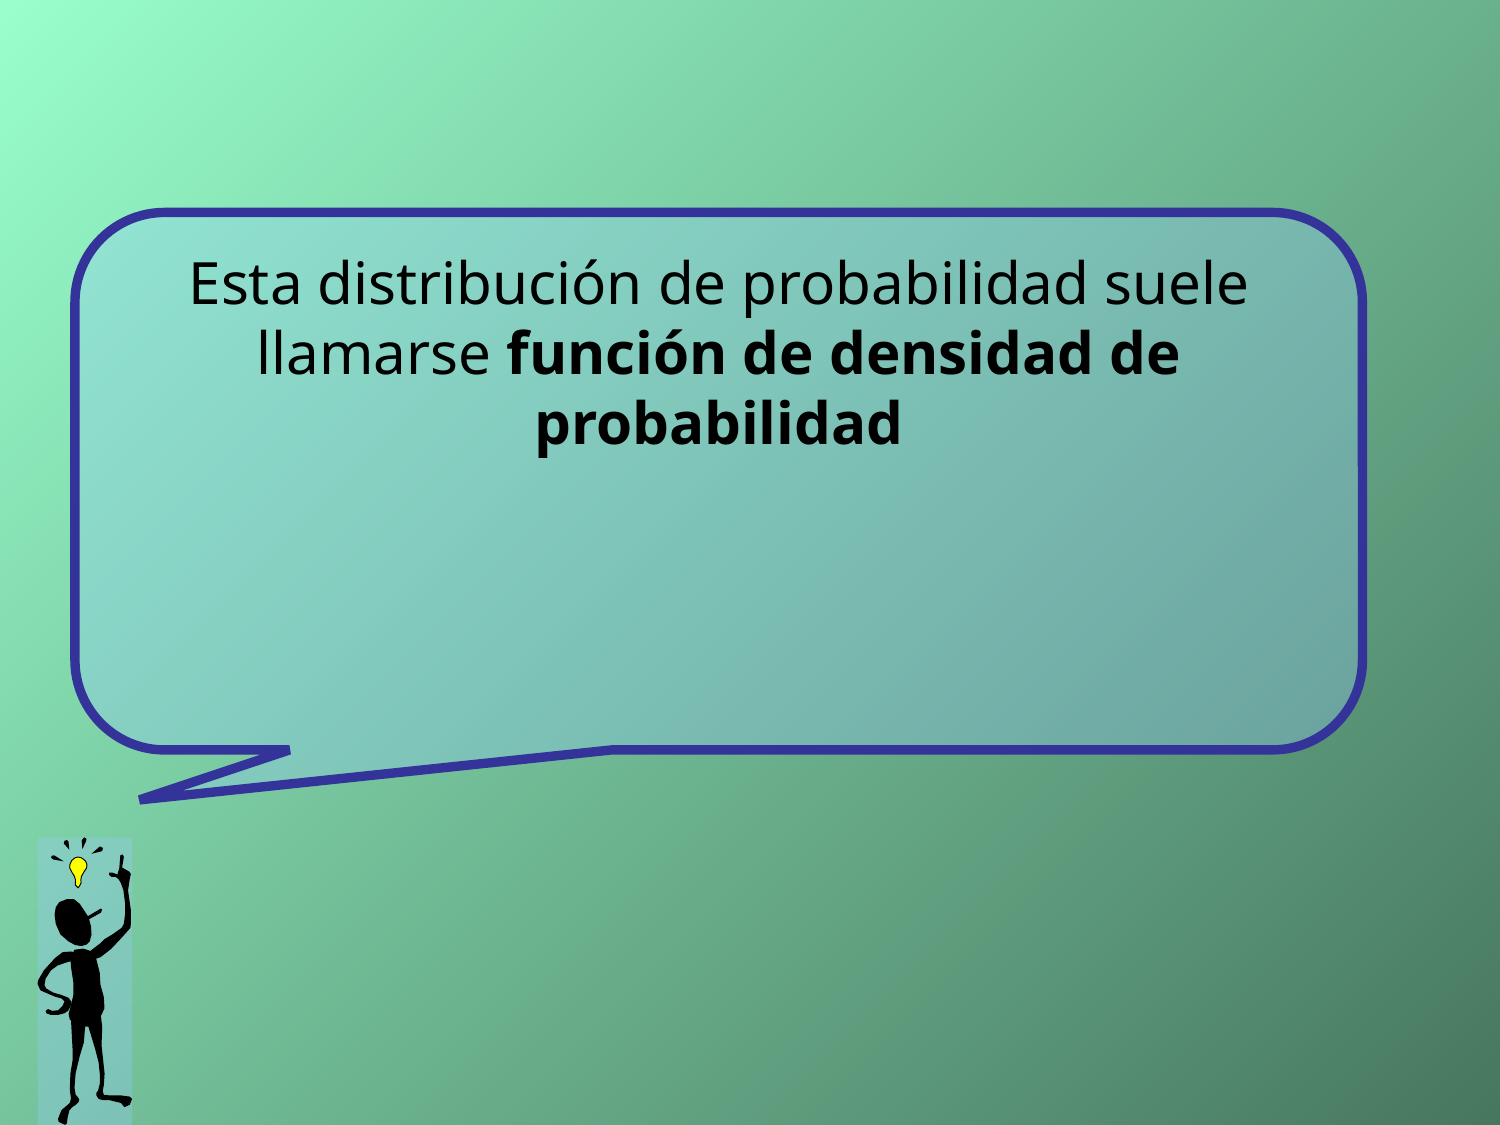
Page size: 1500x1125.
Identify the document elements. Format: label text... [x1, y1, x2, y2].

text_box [37, 837, 133, 1125]
text_box Esta distribución de probabilidad suele llamarse función de densidad de probabilidad [74, 212, 1363, 800]
